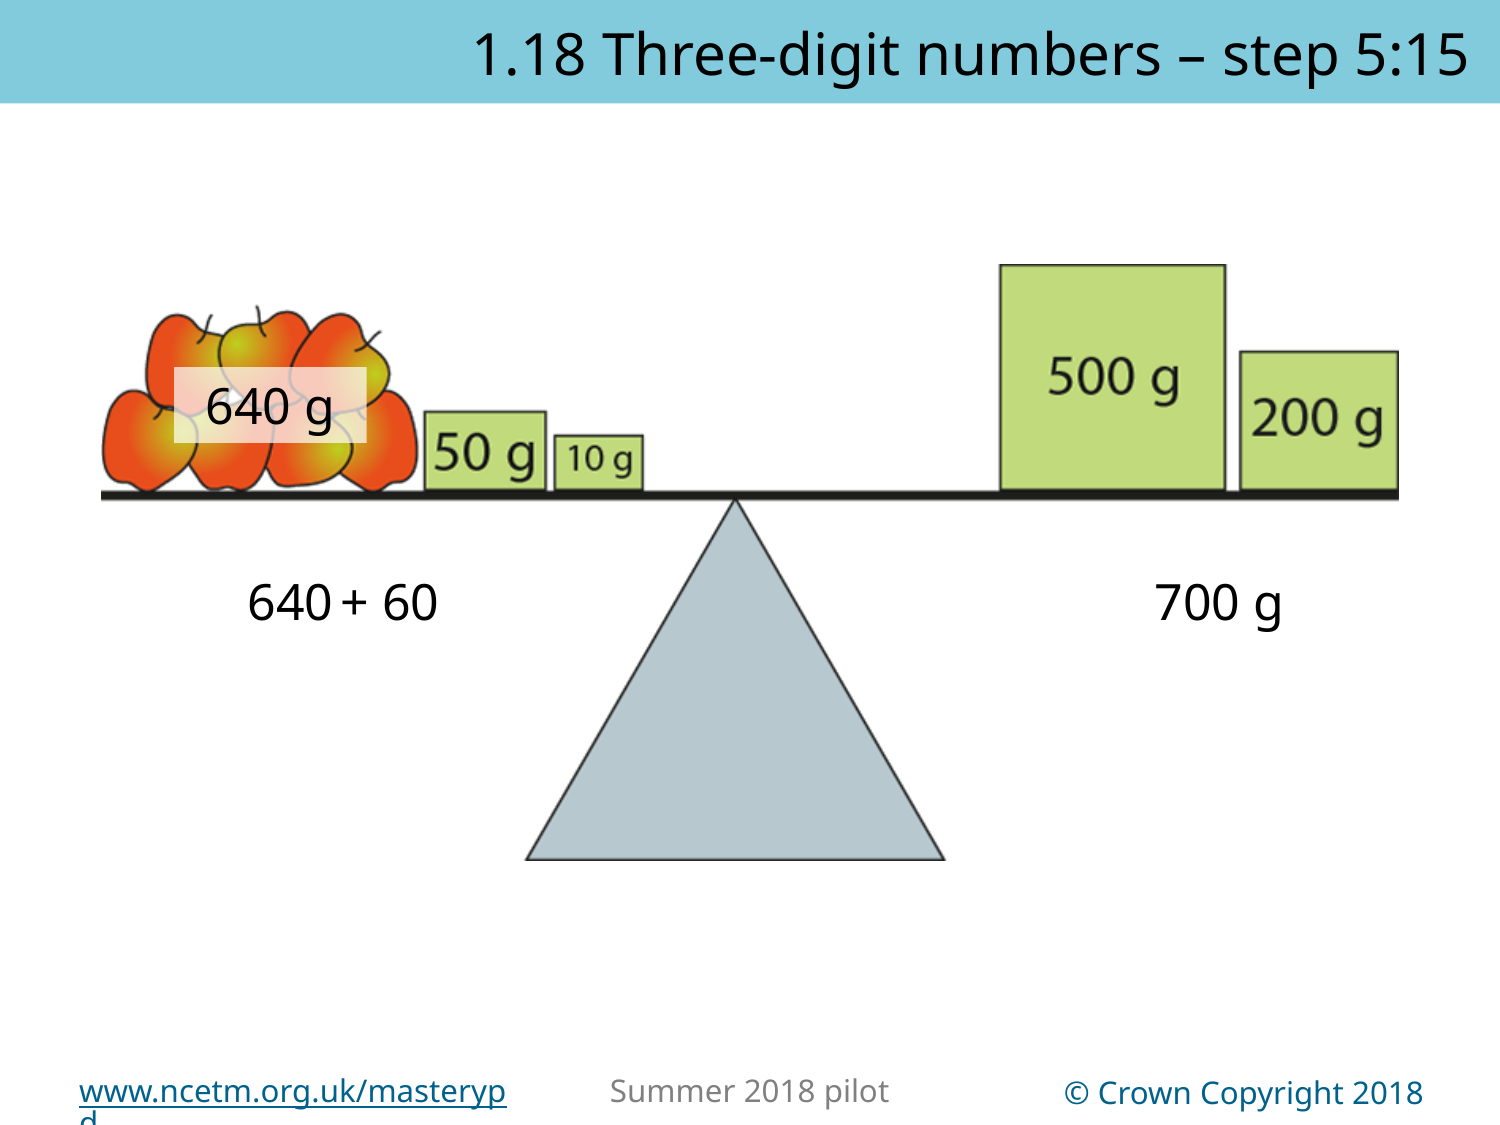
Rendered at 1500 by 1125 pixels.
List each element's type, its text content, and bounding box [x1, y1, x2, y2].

picture [101, 264, 1399, 861]
list 1.18 Three-digit numbers – step 5:15 [0, 0, 1500, 104]
